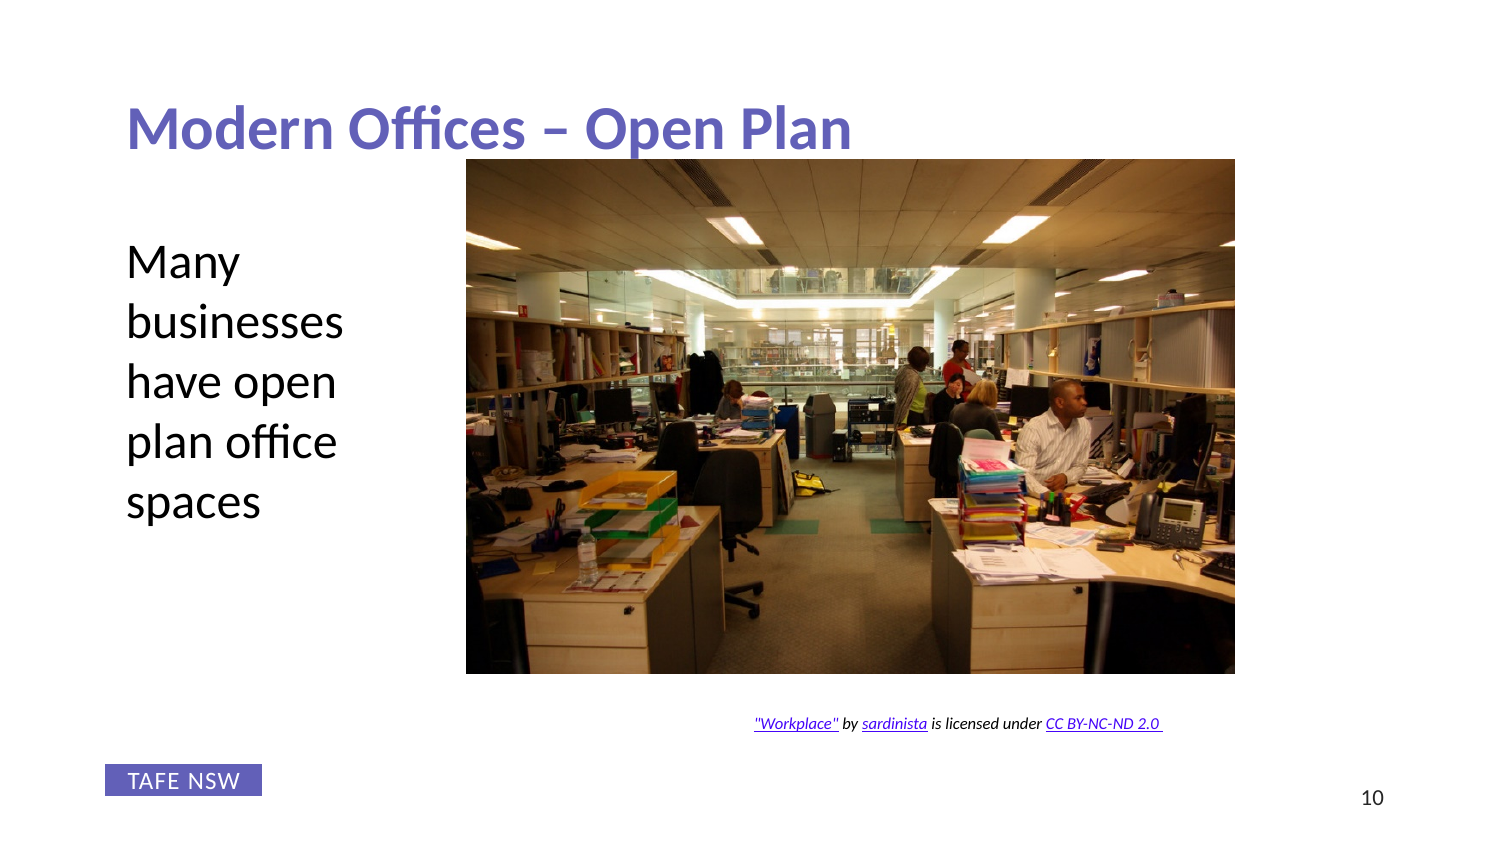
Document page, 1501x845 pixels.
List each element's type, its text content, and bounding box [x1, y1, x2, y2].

slide_number 10 [1360, 783, 1435, 811]
text_box "Workplace" by sardinista is licensed under CC BY-NC-ND 2.0 [738, 705, 1361, 741]
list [466, 158, 1235, 674]
title Modern Offices – Open Plan [125, 107, 1375, 158]
list Many businesses have open plan office spaces [125, 221, 420, 659]
